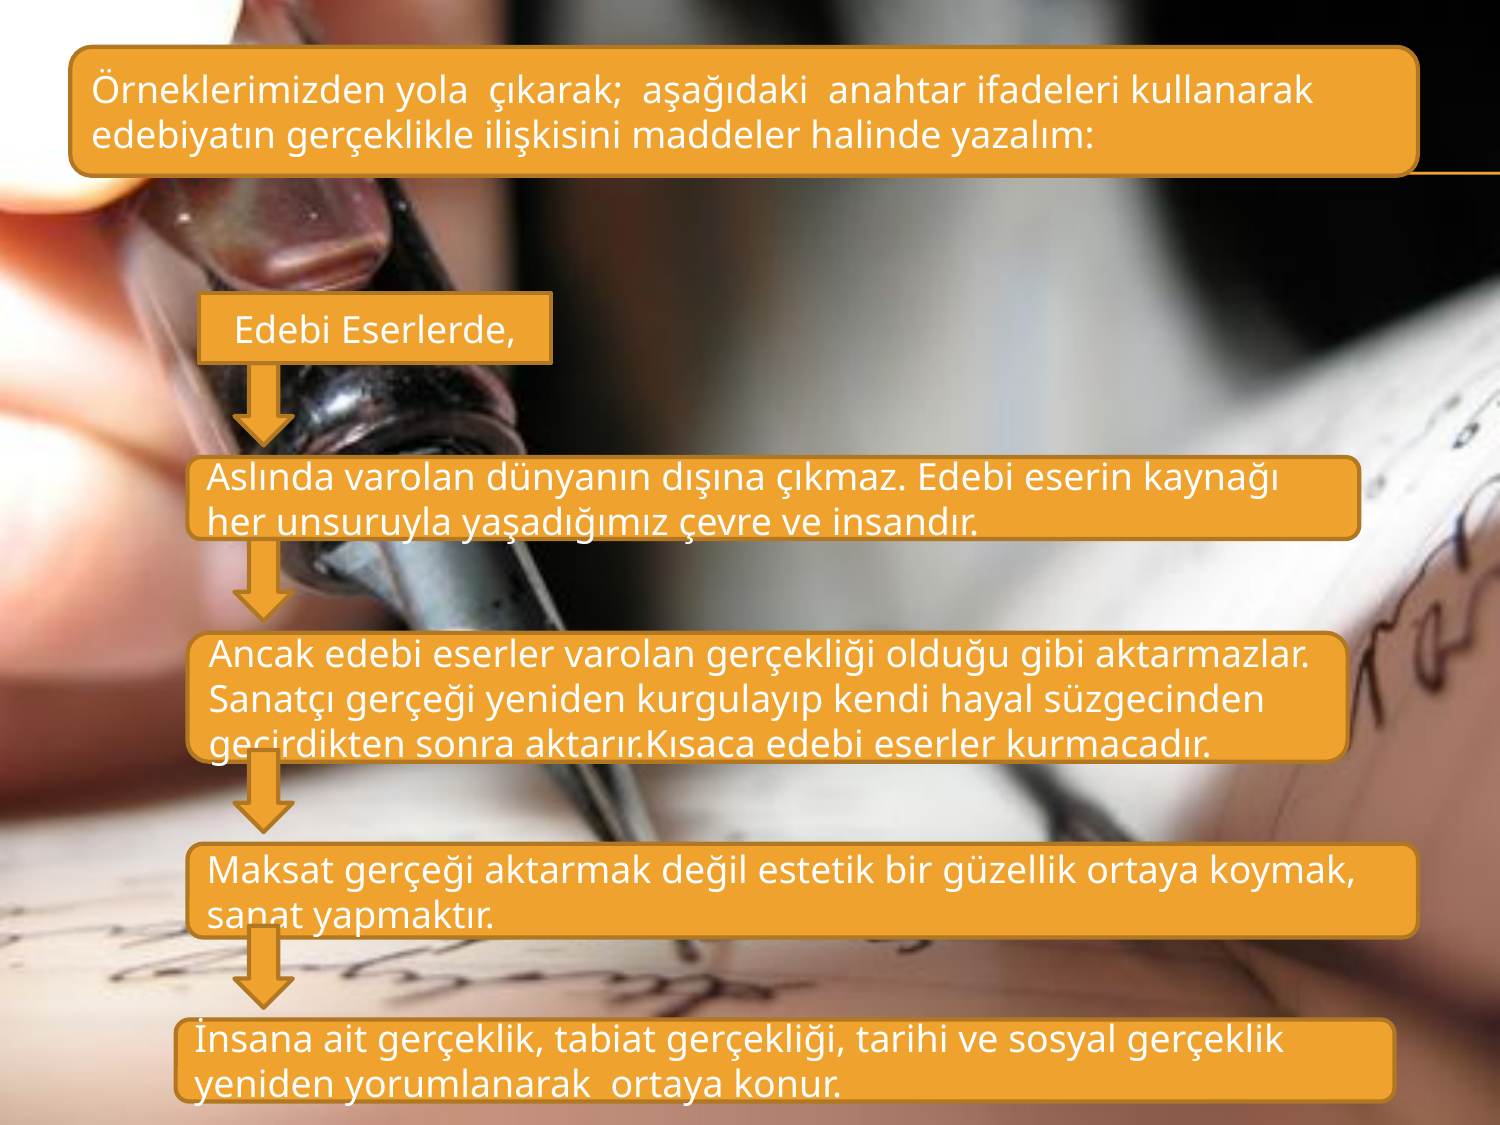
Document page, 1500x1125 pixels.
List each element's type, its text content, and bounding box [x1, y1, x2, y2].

text_box Ancak edebi eserler varolan gerçekliği olduğu gibi aktarmazlar. Sanatçı gerçeği yeniden kurgulayıp kendi hayal süzgecinden geçirdikten sonra aktarır.Kısaca edebi eserler kurmacadır. [185, 630, 1350, 764]
text_box İnsana ait gerçeklik, tabiat gerçekliği, tarihi ve sosyal gerçeklik yeniden yorumlanarak ortaya konur. [173, 1017, 1397, 1104]
text_box Örneklerimizden yola çıkarak; aşağıdaki anahtar ifadeleri kullanarak edebiyatın gerçeklikle ilişkisini maddeler halinde yazalım: [68, 44, 1421, 178]
text_box [232, 361, 295, 448]
picture [0, 0, 1500, 1125]
text_box [232, 747, 295, 835]
text_box Maksat gerçeği aktarmak değil estetik bir güzellik ortaya koymak, sanat yapmaktır. [185, 841, 1421, 940]
text_box Edebi Eserlerde, [197, 291, 553, 365]
text_box [232, 536, 295, 624]
text_box [232, 923, 295, 1010]
text_box Aslında varolan dünyanın dışına çıkmaz. Edebi eserin kaynağı her unsuruyla yaşadığımız çevre ve insandır. [185, 454, 1362, 542]
